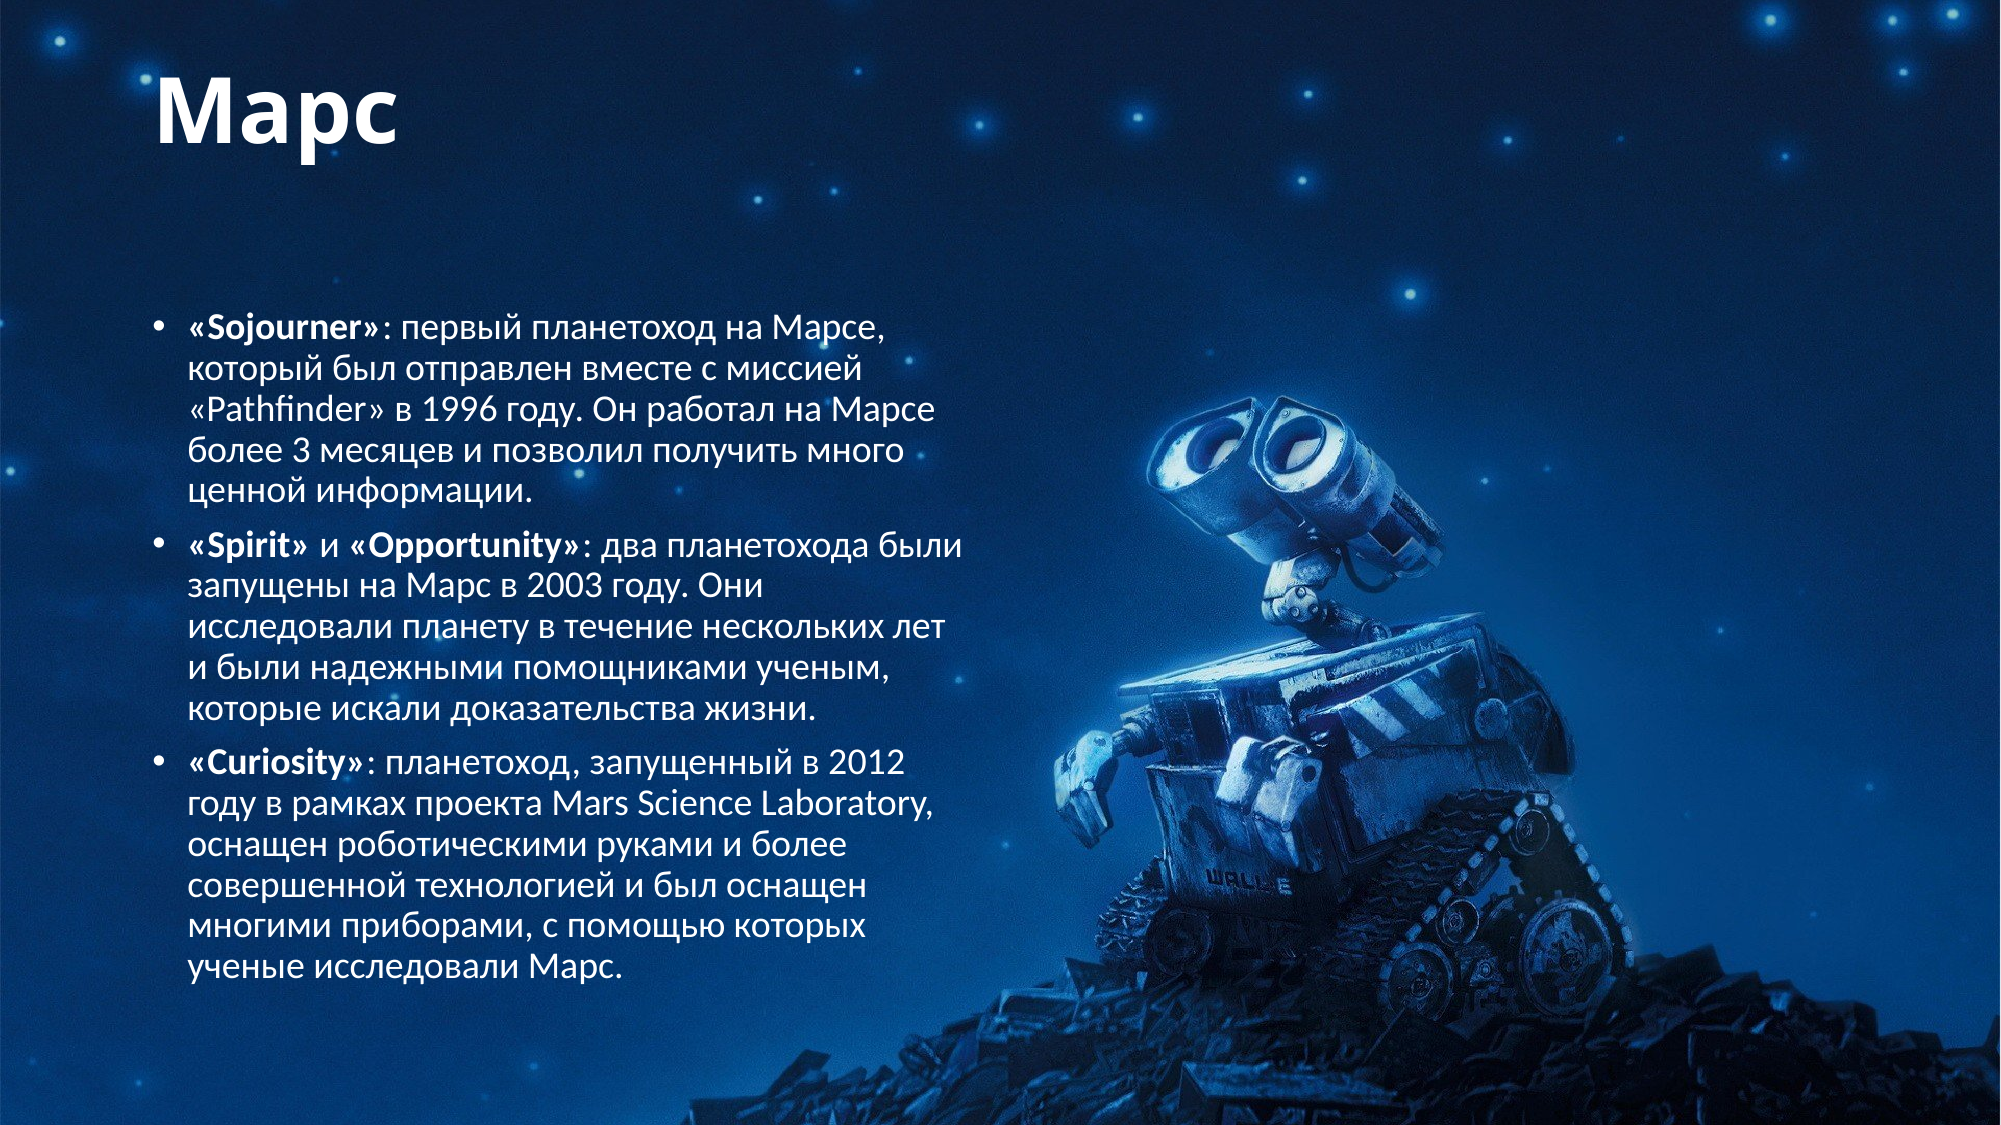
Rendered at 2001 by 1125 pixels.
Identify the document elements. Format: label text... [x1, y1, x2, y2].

title Марс [137, 59, 1863, 278]
list «Sojourner»: первый планетоход на Марсе, который был отправлен вместе с миссией «Pathfinder» в 1996 году. Он работал на Марсе более 3 месяцев и позволил получить много ценной информации. «Spirit» и «Opportunity»: два планетохода были запущены на Марс в 2003 году. Они исследовали планету в течение нескольких лет и были надежными помощниками ученым, которые искали доказательства жизни. «Curiosity»: планетоход, запущенный в 2012 году в рамках проекта Mars Science Laboratory, оснащен роботическими руками и более совершенной технологией и был оснащен многими приборами, с помощью которых ученые исследовали Марс. [137, 299, 988, 1014]
picture [0, 0, 2001, 1125]
